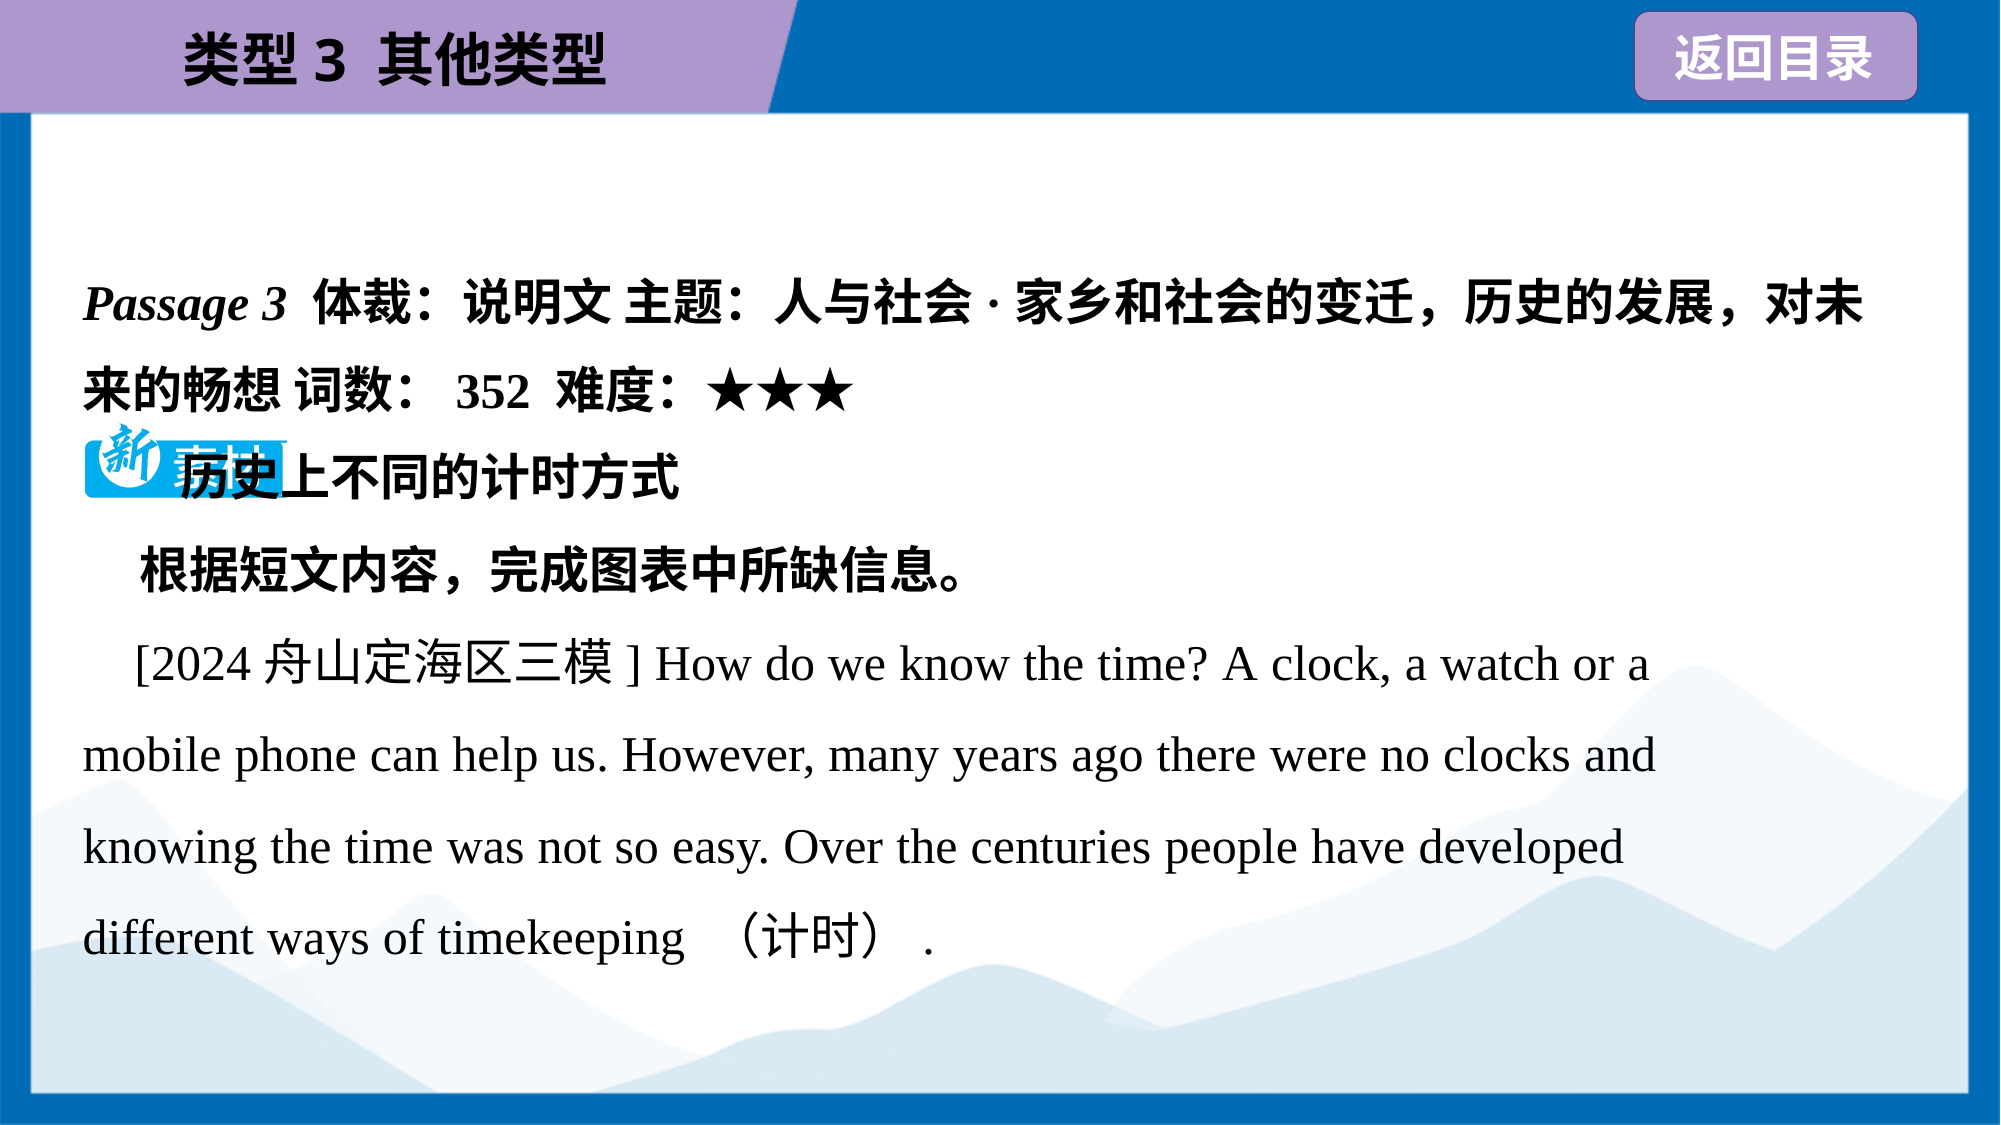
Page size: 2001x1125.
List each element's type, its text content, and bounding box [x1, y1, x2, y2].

picture [0, 0, 2000, 1125]
text_box Passage 3 体裁：说明文 主题：人与社会·家乡和社会的变迁，历史的发展，对未 来的畅想 词数：352 难度：★★★ [82, 238, 1917, 409]
text_box 历史上不同的计时方式 [82, 417, 1917, 496]
text_box 根据短文内容，完成图表中所缺信息。 [2024舟山定海区三模] How do we know the time? A clock, a watch or a mobile phone can help us. However, many years ago there were no clocks and knowing the time was not so easy. Over the centuries people have developed different ways of timekeeping （计时）. [82, 506, 1917, 965]
